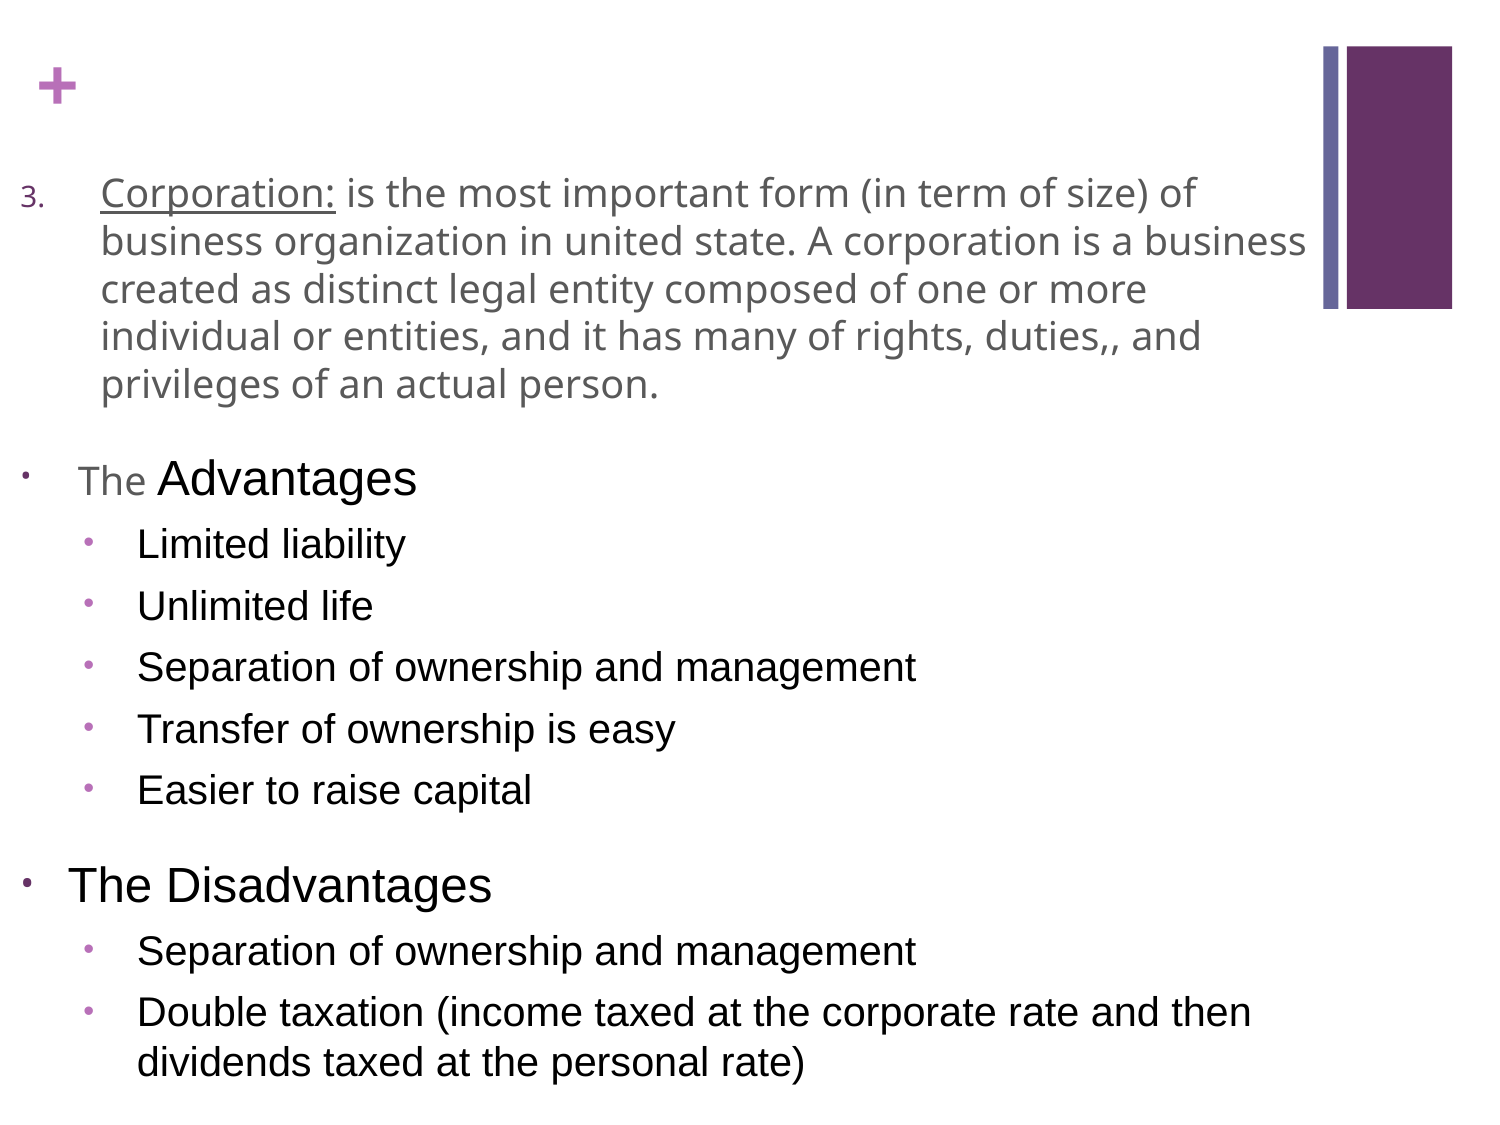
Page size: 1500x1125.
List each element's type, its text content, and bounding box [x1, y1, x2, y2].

list Corporation: is the most important form (in term of size) of business organization in united state. A corporation is a business created as distinct legal entity composed of one or more individual or entities, and it has many of rights, duties,, and privileges of an actual person. The Advantages Limited liability Unlimited life Separation of ownership and management Transfer of ownership is easy Easier to raise capital The Disadvantages Separation of ownership and management Double taxation (income taxed at the corporate rate and then dividends taxed at the personal rate) [5, 160, 1356, 1094]
